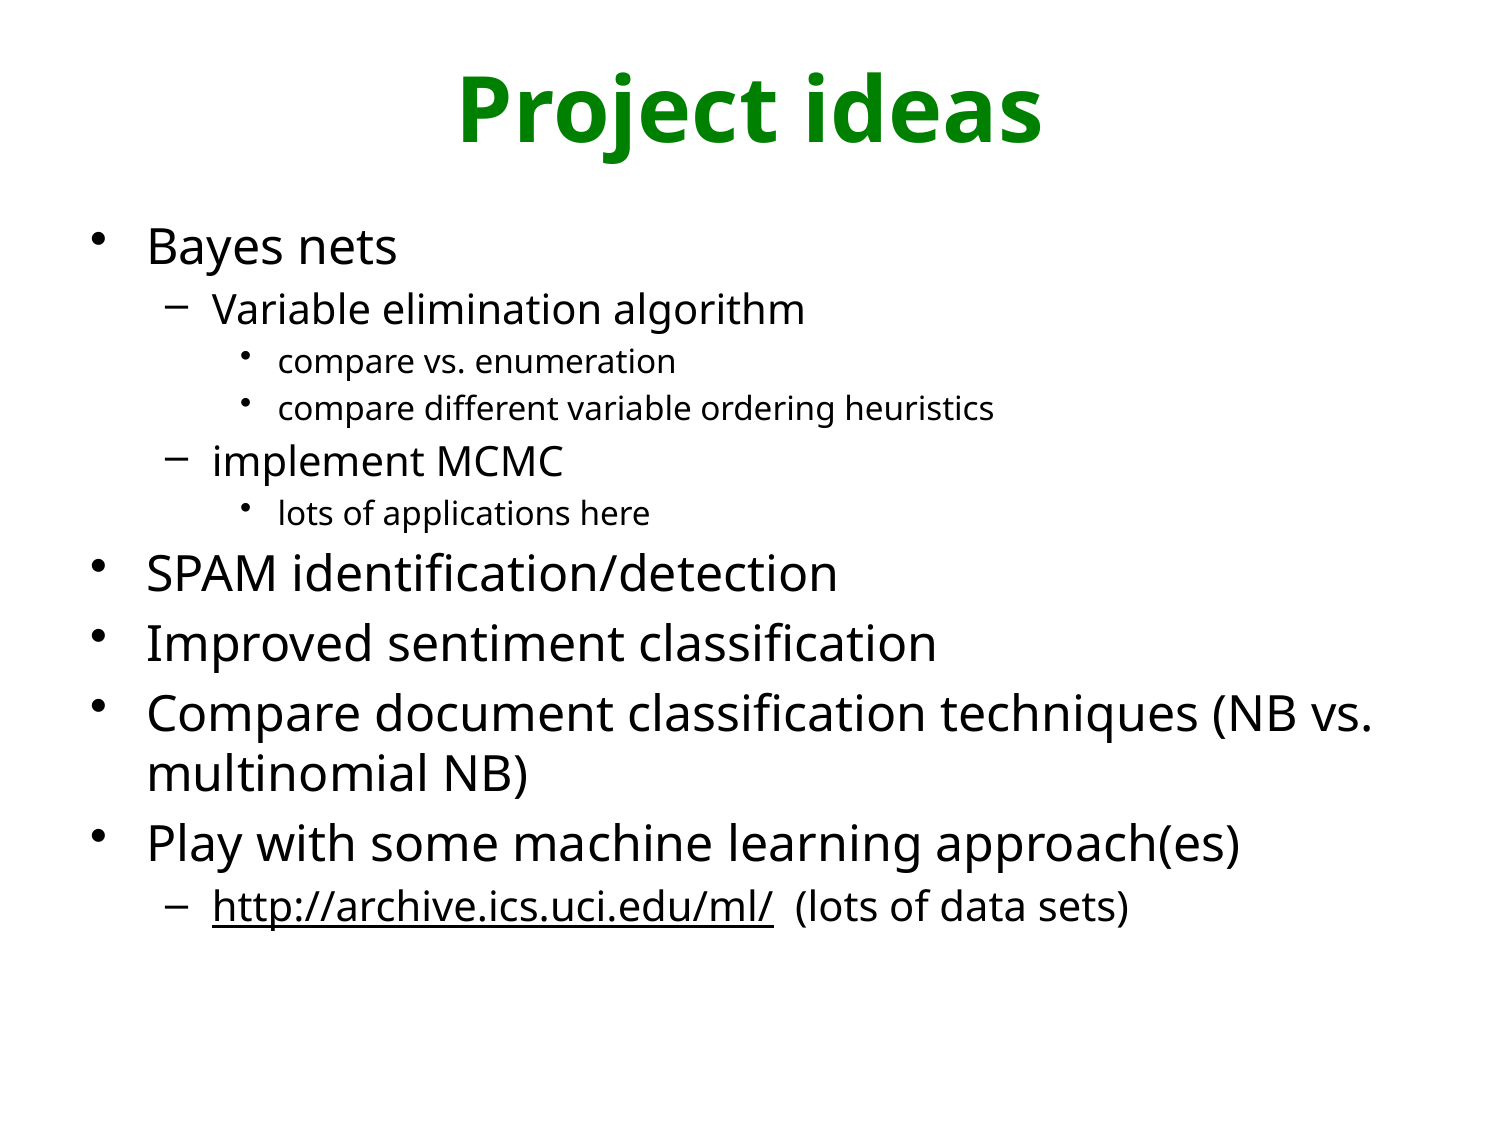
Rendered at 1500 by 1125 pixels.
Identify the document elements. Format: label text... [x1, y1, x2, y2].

title Project ideas [74, 12, 1426, 201]
list Bayes nets Variable elimination algorithm compare vs. enumeration compare different variable ordering heuristics implement MCMC lots of applications here SPAM identification/detection Improved sentiment classification Compare document classification techniques (NB vs. multinomial NB) Play with some machine learning approach(es) http://archive.ics.uci.edu/ml/ (lots of data sets) [74, 207, 1426, 1013]
